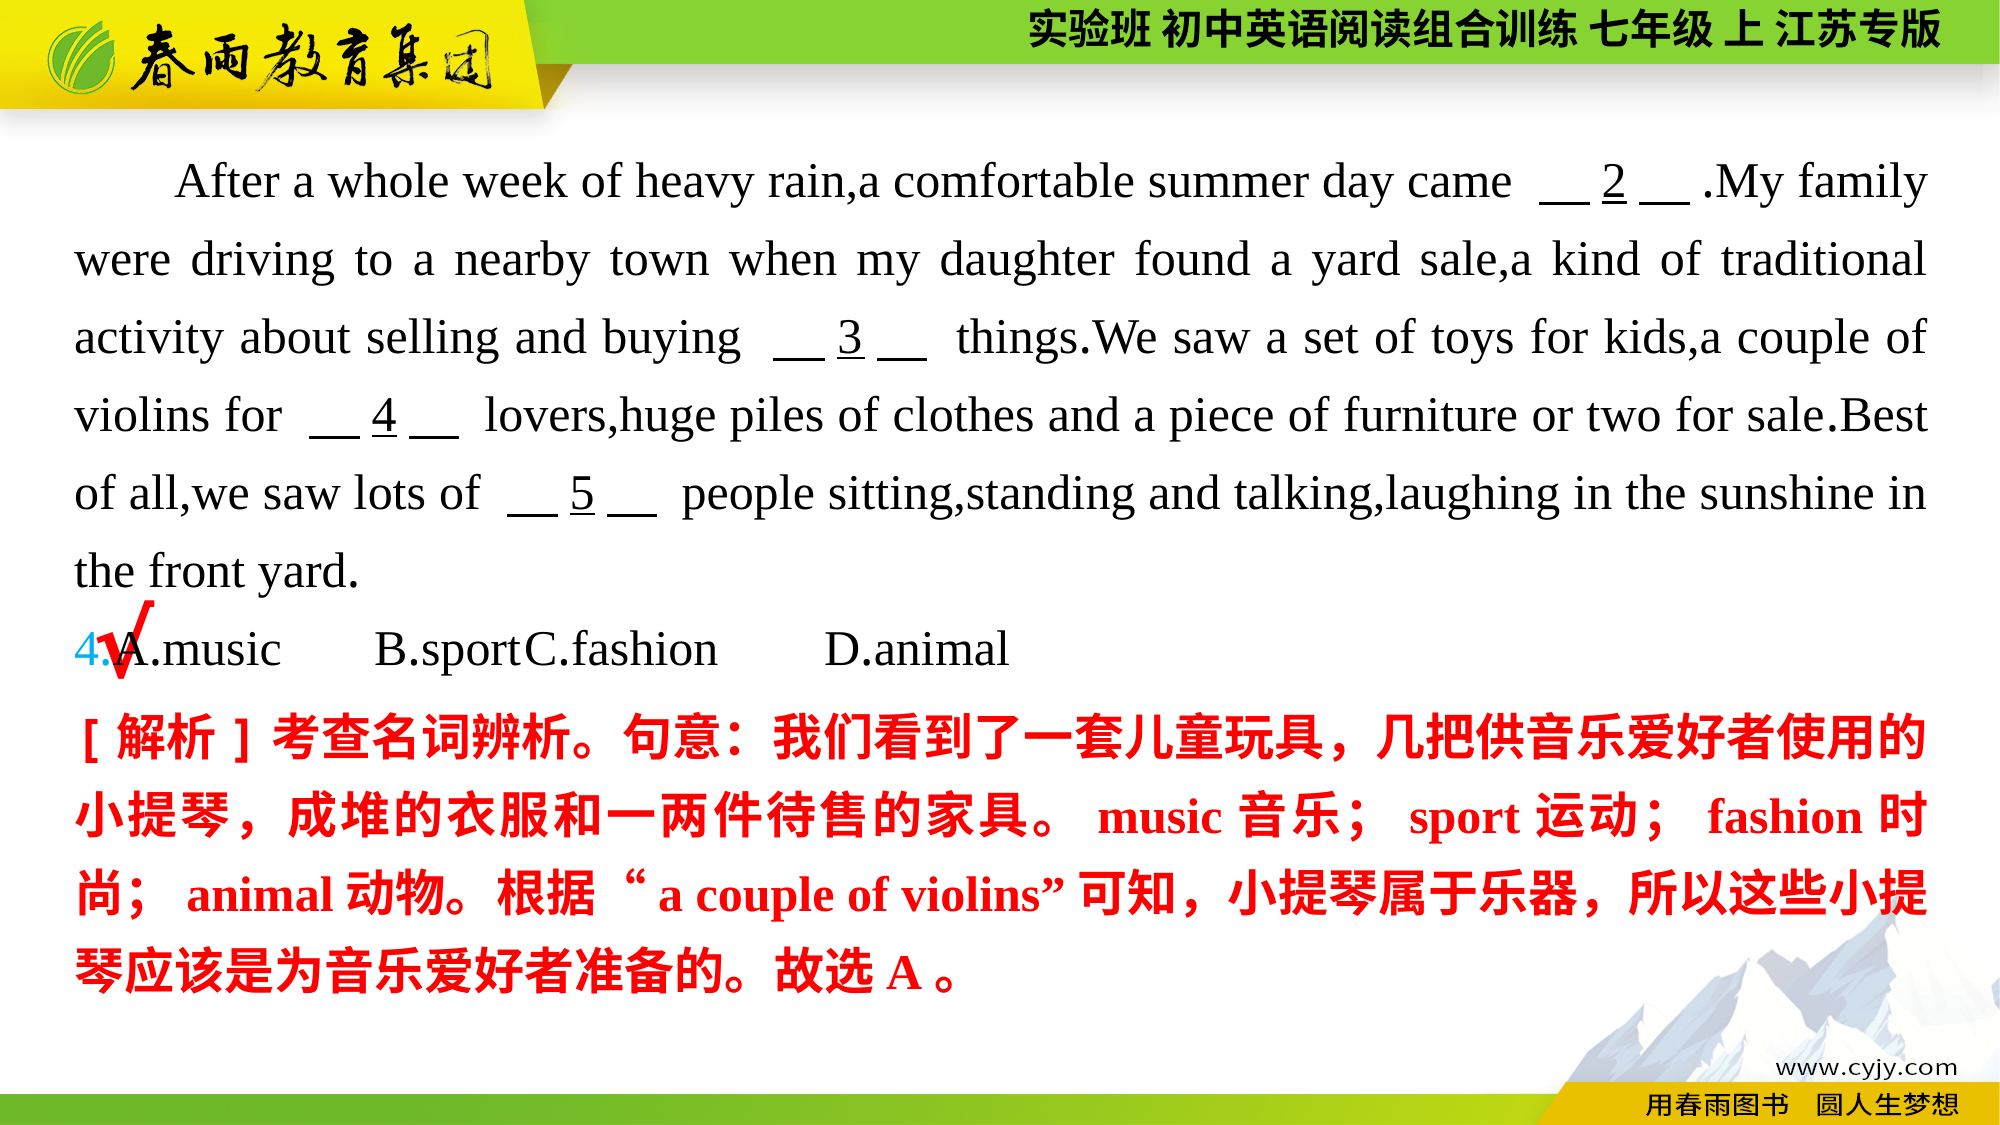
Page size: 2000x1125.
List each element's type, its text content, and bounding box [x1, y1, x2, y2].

picture [0, 0, 2000, 1125]
text_box [解析]考查名词辨析。句意：我们看到了一套儿童玩具，几把供音乐爱好者使用的小提琴，成堆的衣服和一两件待售的家具。music音乐；sport运动；fashion时尚；animal动物。根据“a couple of violins”可知，小提琴属于乐器，所以这些小提琴应该是为音乐爱好者准备的。故选A。 [59, 679, 1944, 1007]
list After a whole week of heavy rain,a comfortable summer day came 2 .My family were driving to a nearby town when my daughter found a yard sale,a kind of traditional activity about selling and buying 3 things.We saw a set of toys for kids,a couple of violins for 4 lovers,huge piles of clothes and a piece of furniture or two for sale.Best of all,we saw lots of 5 people sitting,standing and talking,laughing in the sunshine in the front yard. 4.A.music B.sport C.fashion D.animal [59, 122, 1944, 679]
